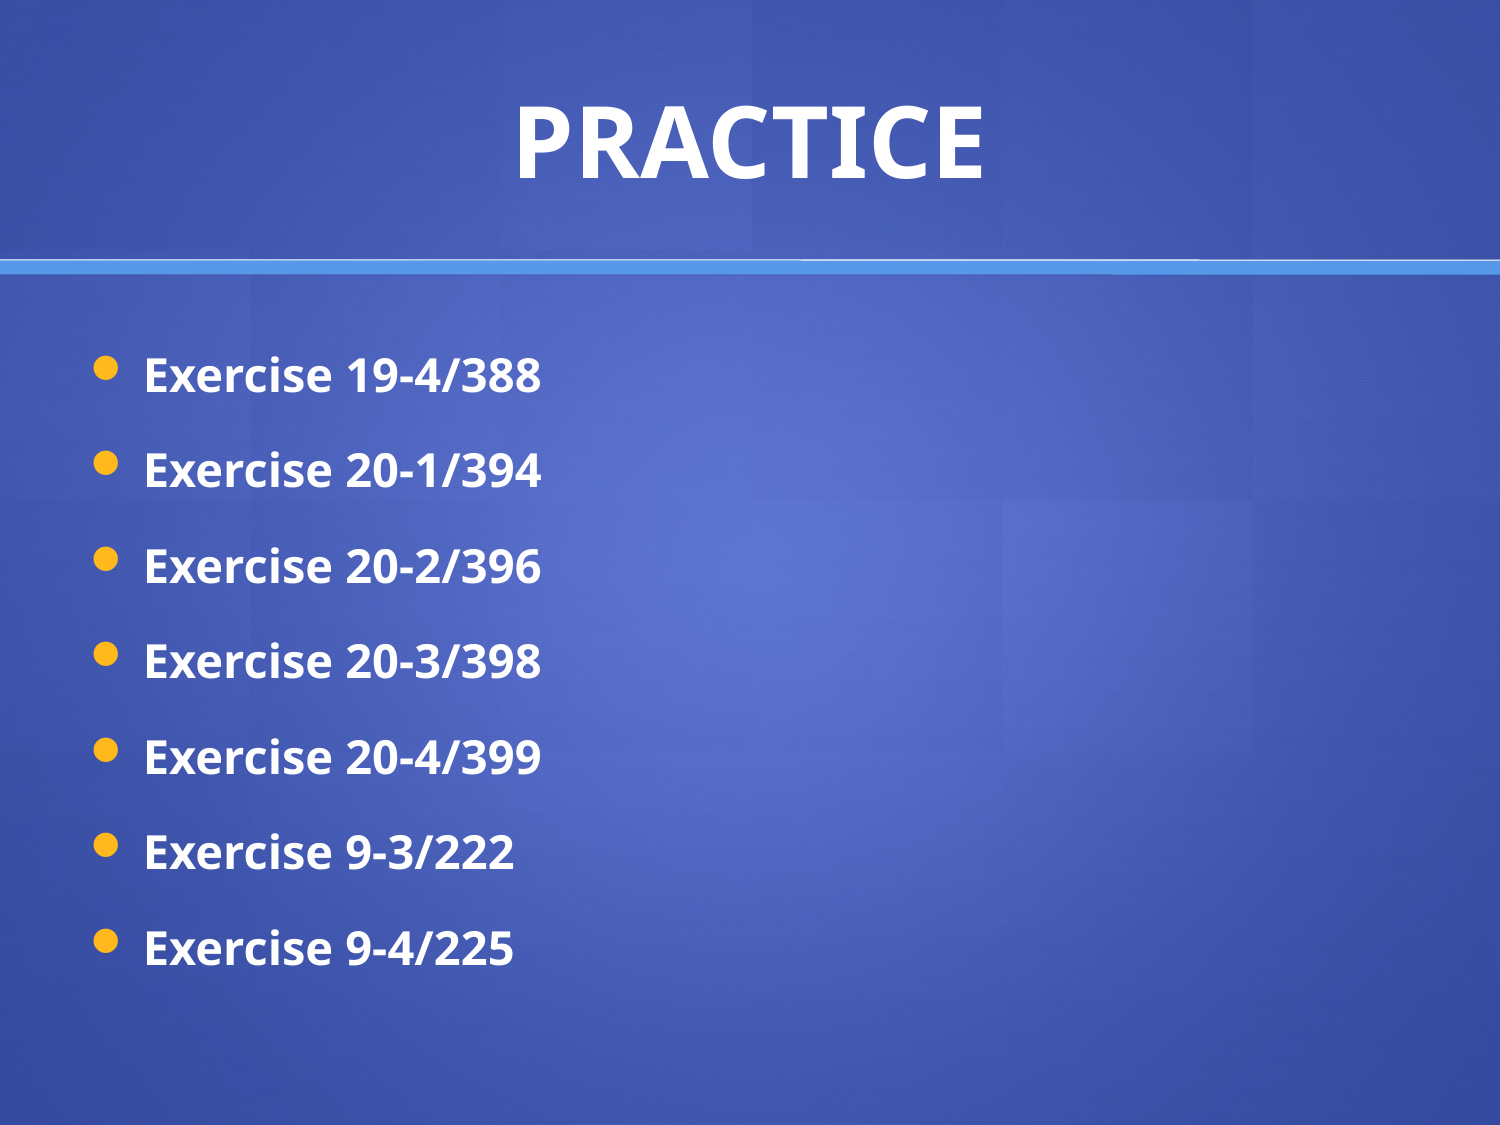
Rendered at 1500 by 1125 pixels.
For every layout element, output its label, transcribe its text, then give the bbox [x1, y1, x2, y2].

title PRACTICE [75, 45, 1425, 233]
list Exercise 19-4/388 Exercise 20-1/394 Exercise 20-2/396 Exercise 20-3/398 Exercise 20-4/399 Exercise 9-3/222 Exercise 9-4/225 [75, 337, 1425, 988]
